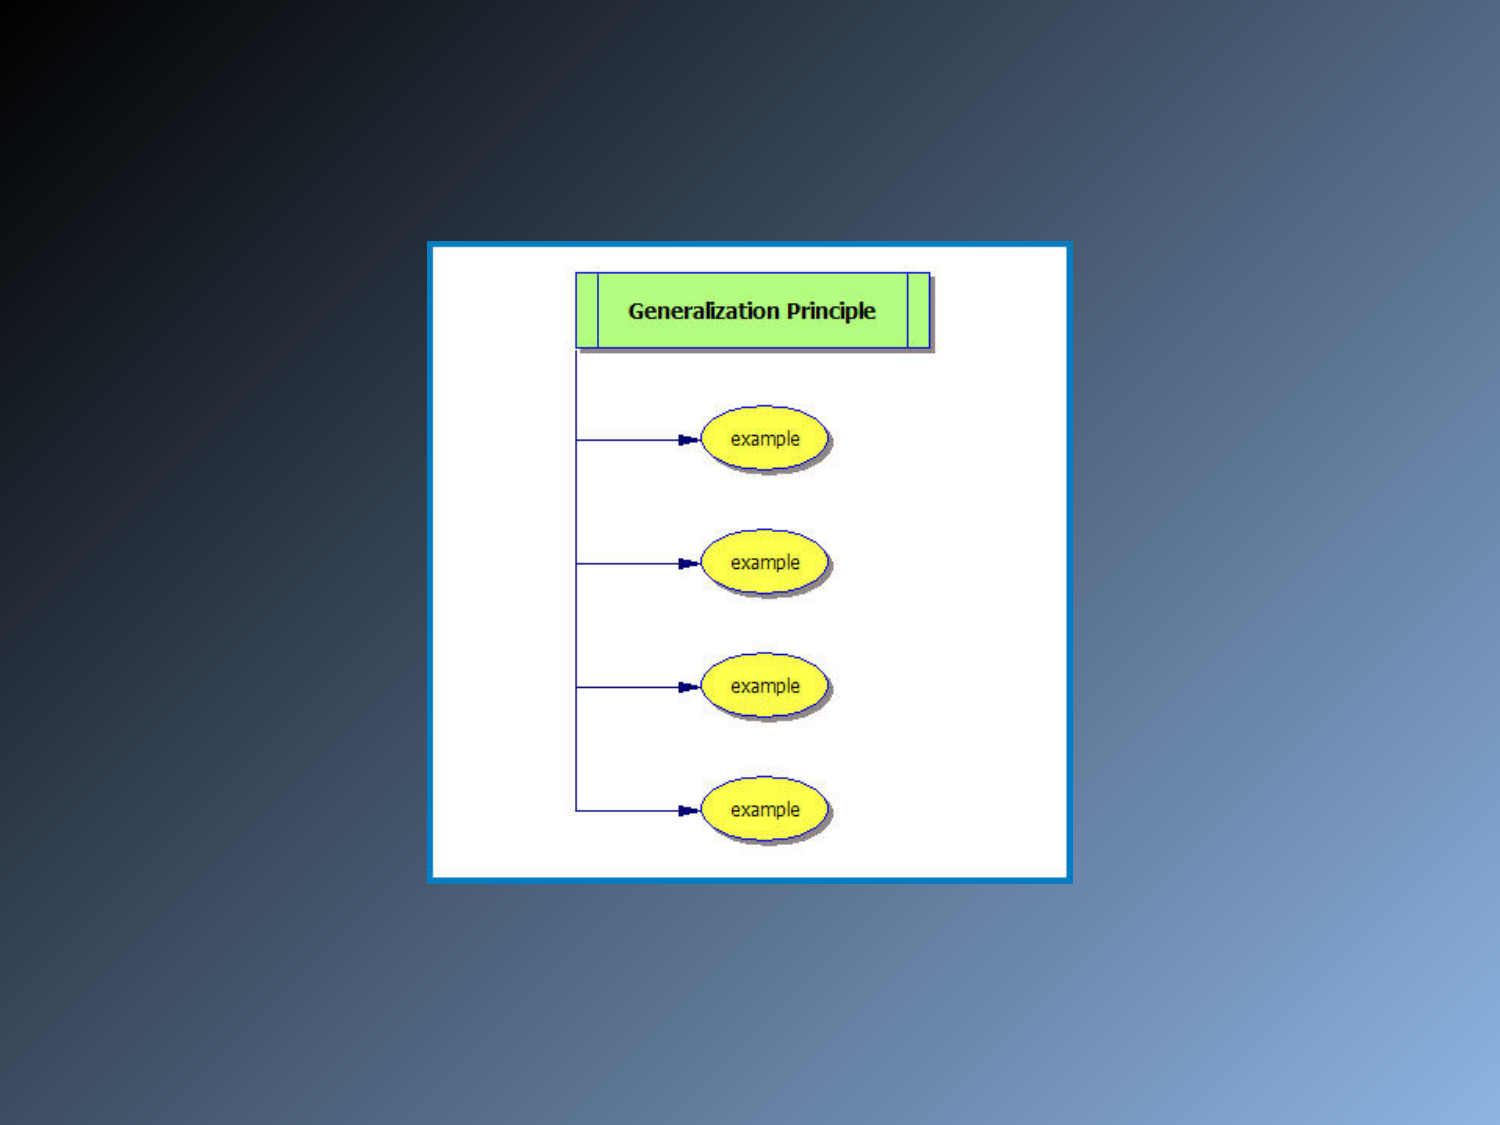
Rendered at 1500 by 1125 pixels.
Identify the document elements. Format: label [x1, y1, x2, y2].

picture [427, 246, 1073, 884]
picture [440, 241, 1069, 245]
